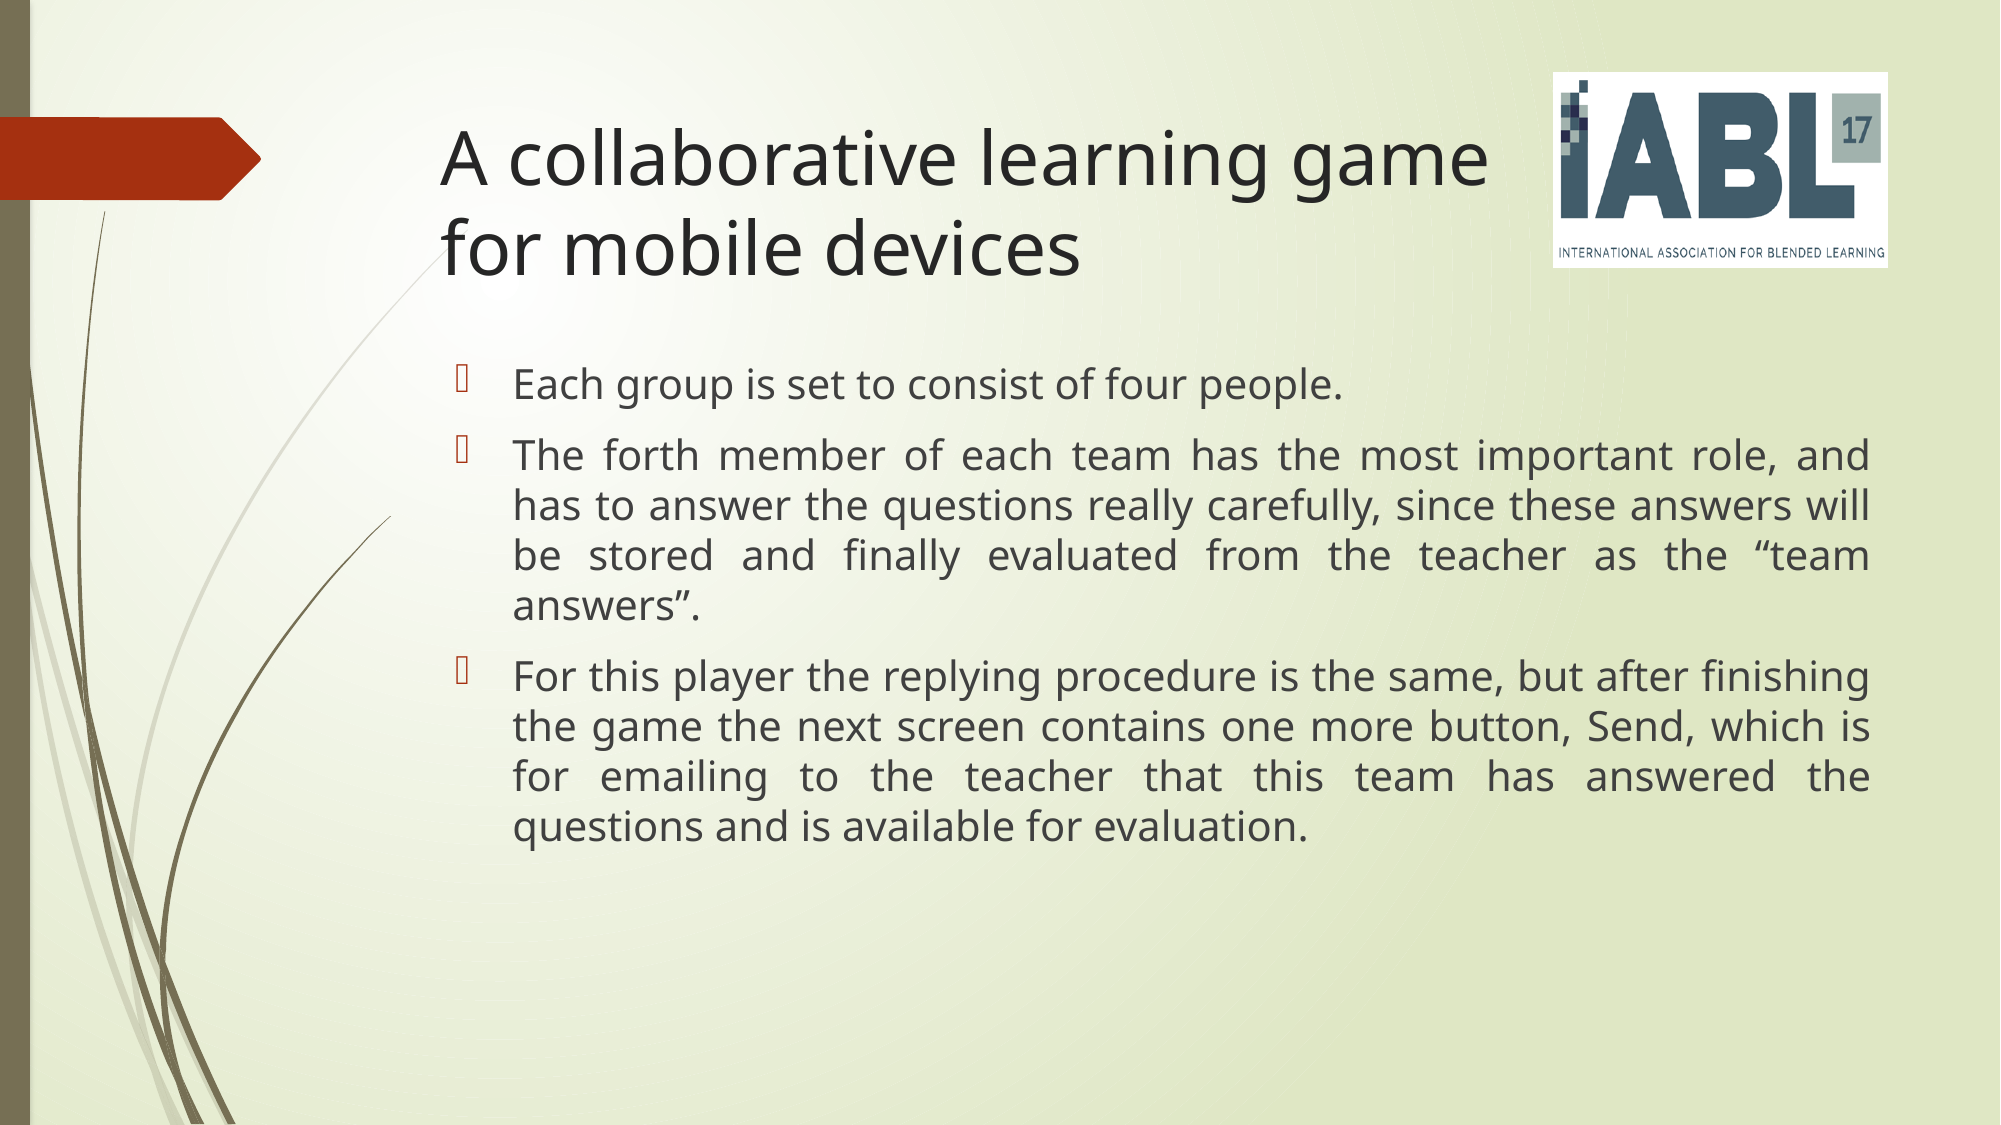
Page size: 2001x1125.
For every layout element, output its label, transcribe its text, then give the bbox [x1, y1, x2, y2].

picture [1553, 72, 1888, 268]
title A collaborative learning game for mobile devices [425, 102, 1888, 313]
list Each group is set to consist of four people. The forth member of each team has the most important role, and has to answer the questions really carefully, since these answers will be stored and finally evaluated from the teacher as the “team answers”. For this player the replying procedure is the same, but after finishing the game the next screen contains one more button, Send, which is for emailing to the teacher that this team has answered the questions and is available for evaluation. [424, 350, 1887, 1094]
